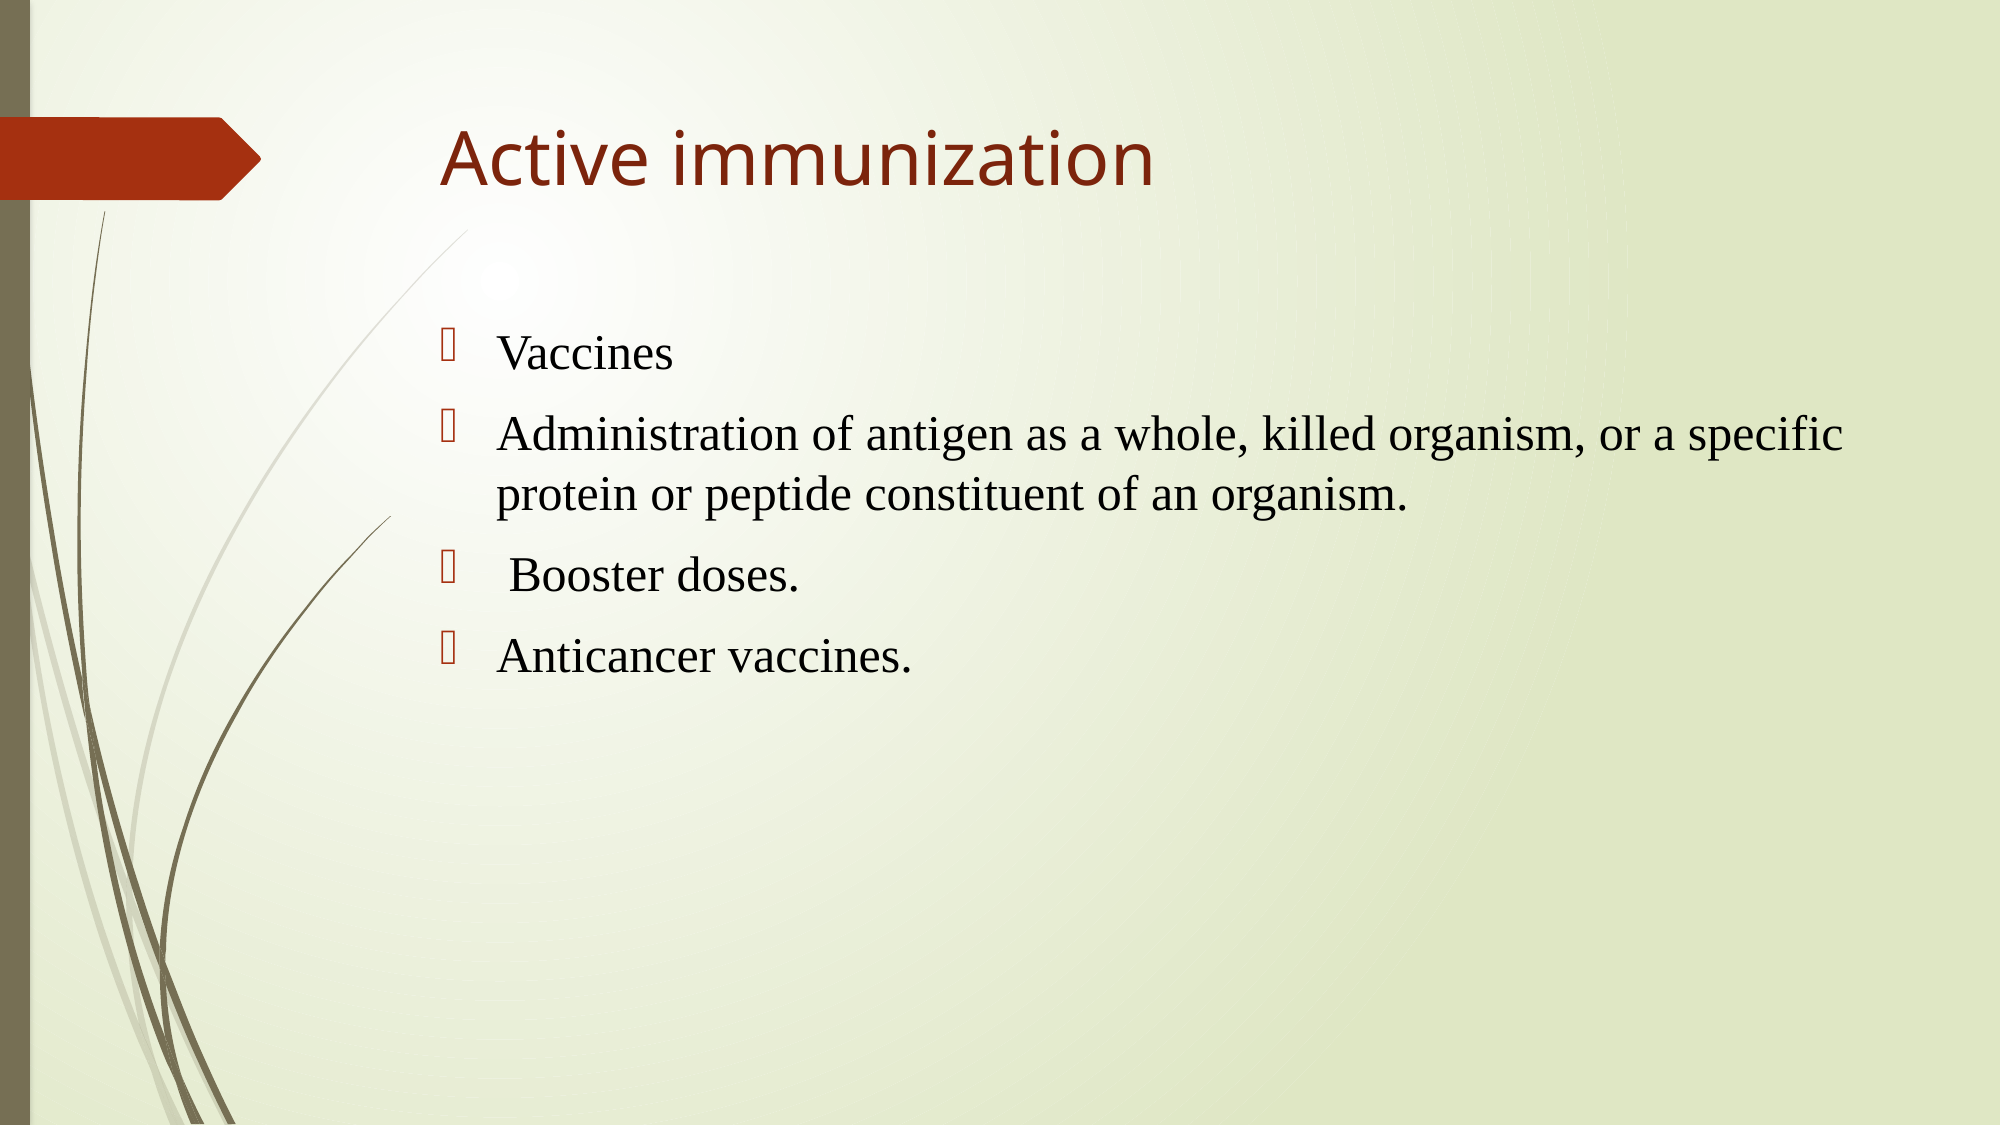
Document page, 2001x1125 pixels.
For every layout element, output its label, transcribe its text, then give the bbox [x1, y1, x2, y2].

title Active immunization [425, 102, 1888, 312]
list Vaccines Administration of antigen as a whole, killed organism, or a specific protein or peptide constituent of an organism. Booster doses. Anticancer vaccines. [424, 312, 1888, 855]
